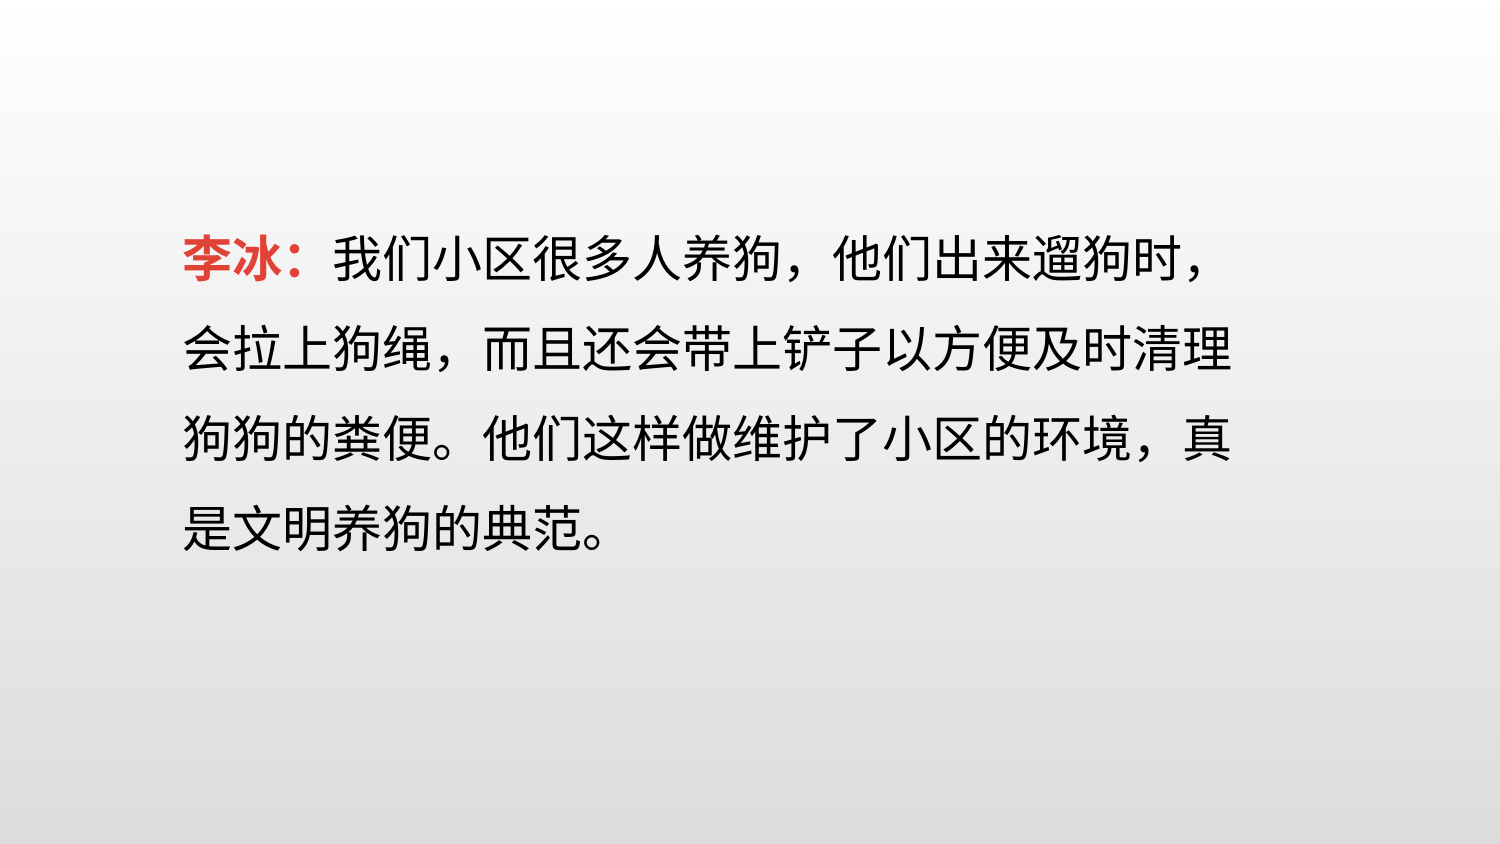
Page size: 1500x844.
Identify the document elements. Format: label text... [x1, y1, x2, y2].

text_box 李冰：我们小区很多人养狗，他们出来遛狗时，会拉上狗绳，而且还会带上铲子以方便及时清理狗狗的粪便。他们这样做维护了小区的环境，真是文明养狗的典范。 [170, 192, 1277, 564]
